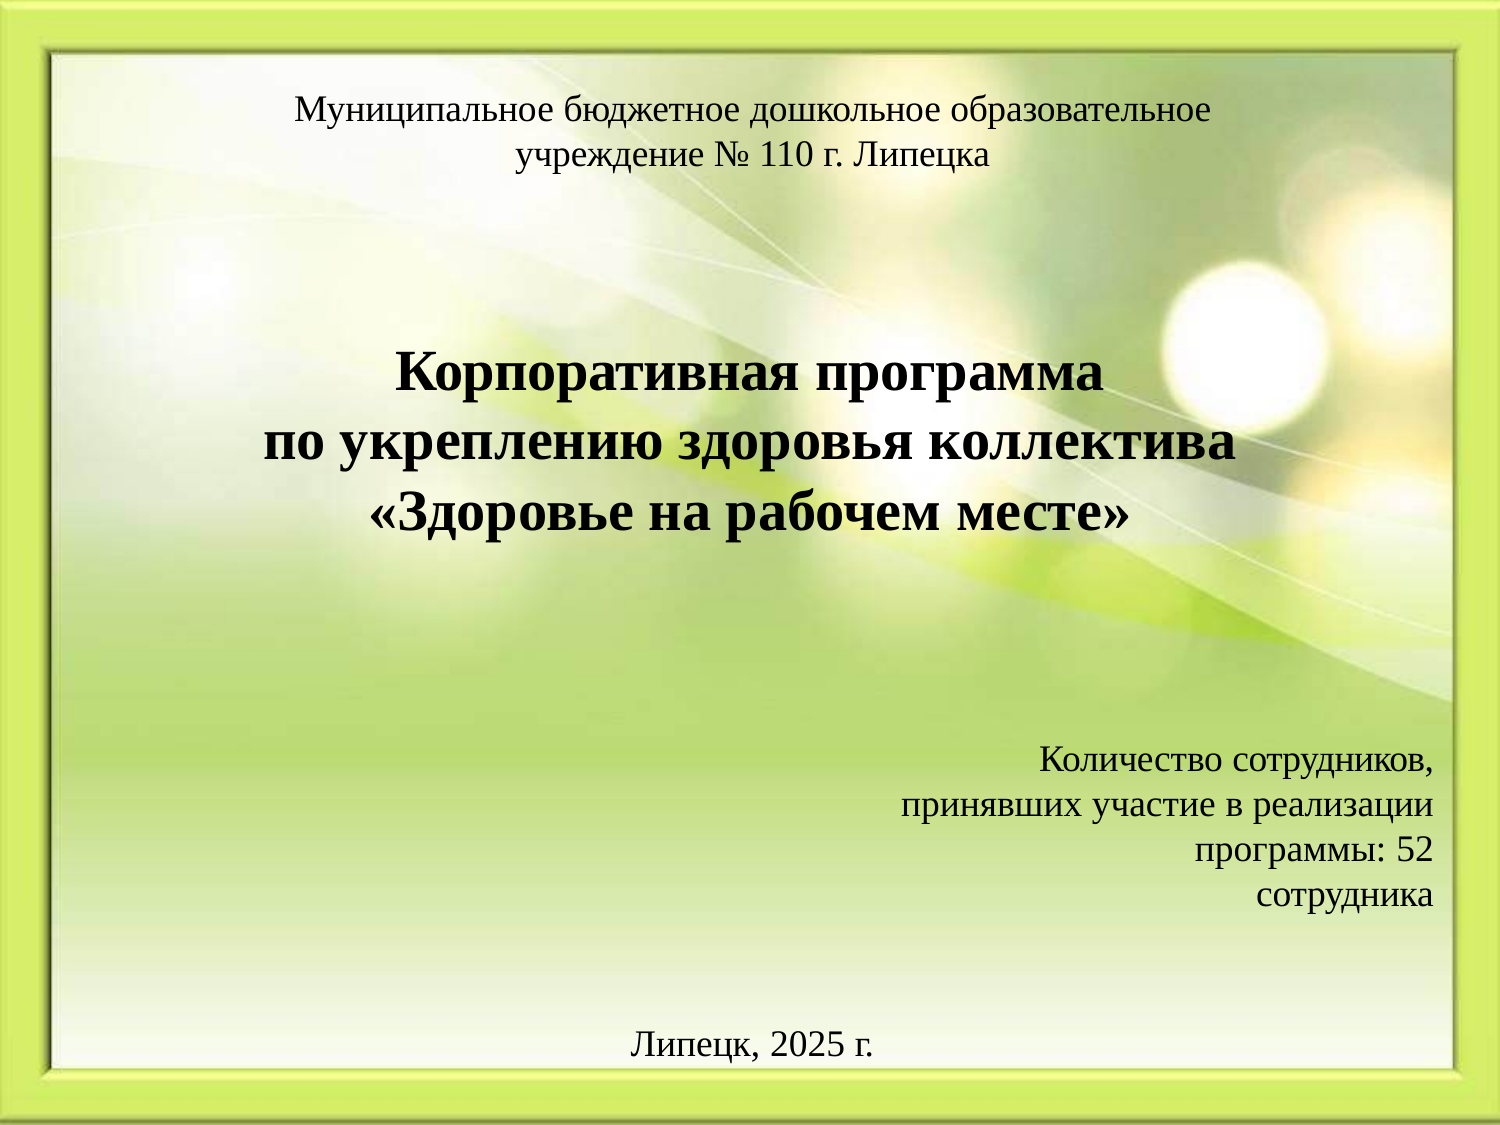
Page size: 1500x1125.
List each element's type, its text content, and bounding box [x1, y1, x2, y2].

text_box Корпоративная программа по укреплению здоровья коллектива «Здоровье на рабочем месте» [49, 329, 1451, 542]
text_box Количество сотрудников, принявших участие в реализации программы: 52 сотрудника [895, 732, 1435, 915]
picture [0, 0, 1500, 1125]
title Муниципальное бюджетное дошкольное образовательное учреждение № 110 г. Липецка [50, 61, 1451, 273]
text_box Липецк, 2025 г. [628, 1017, 896, 1065]
